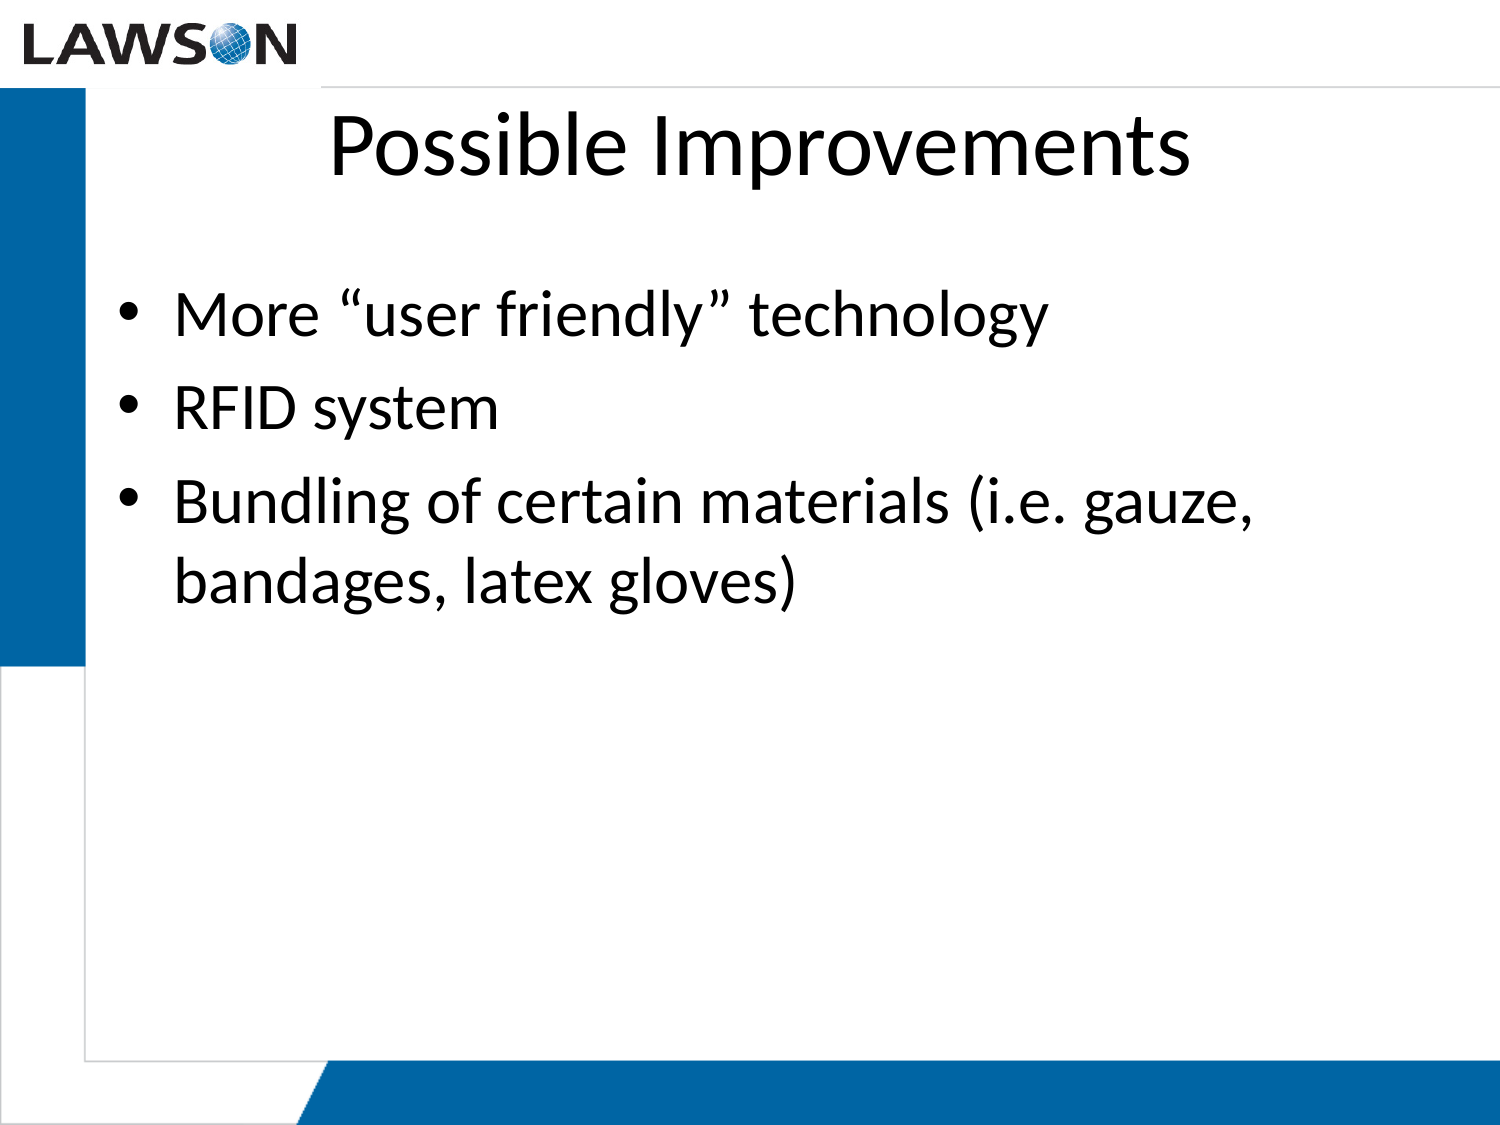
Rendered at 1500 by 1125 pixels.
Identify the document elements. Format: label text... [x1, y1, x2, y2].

title Possible Improvements [96, 45, 1425, 233]
list More “user friendly” technology RFID system Bundling of certain materials (i.e. gauze, bandages, latex gloves) [102, 262, 1425, 1005]
picture [0, 0, 1500, 1125]
